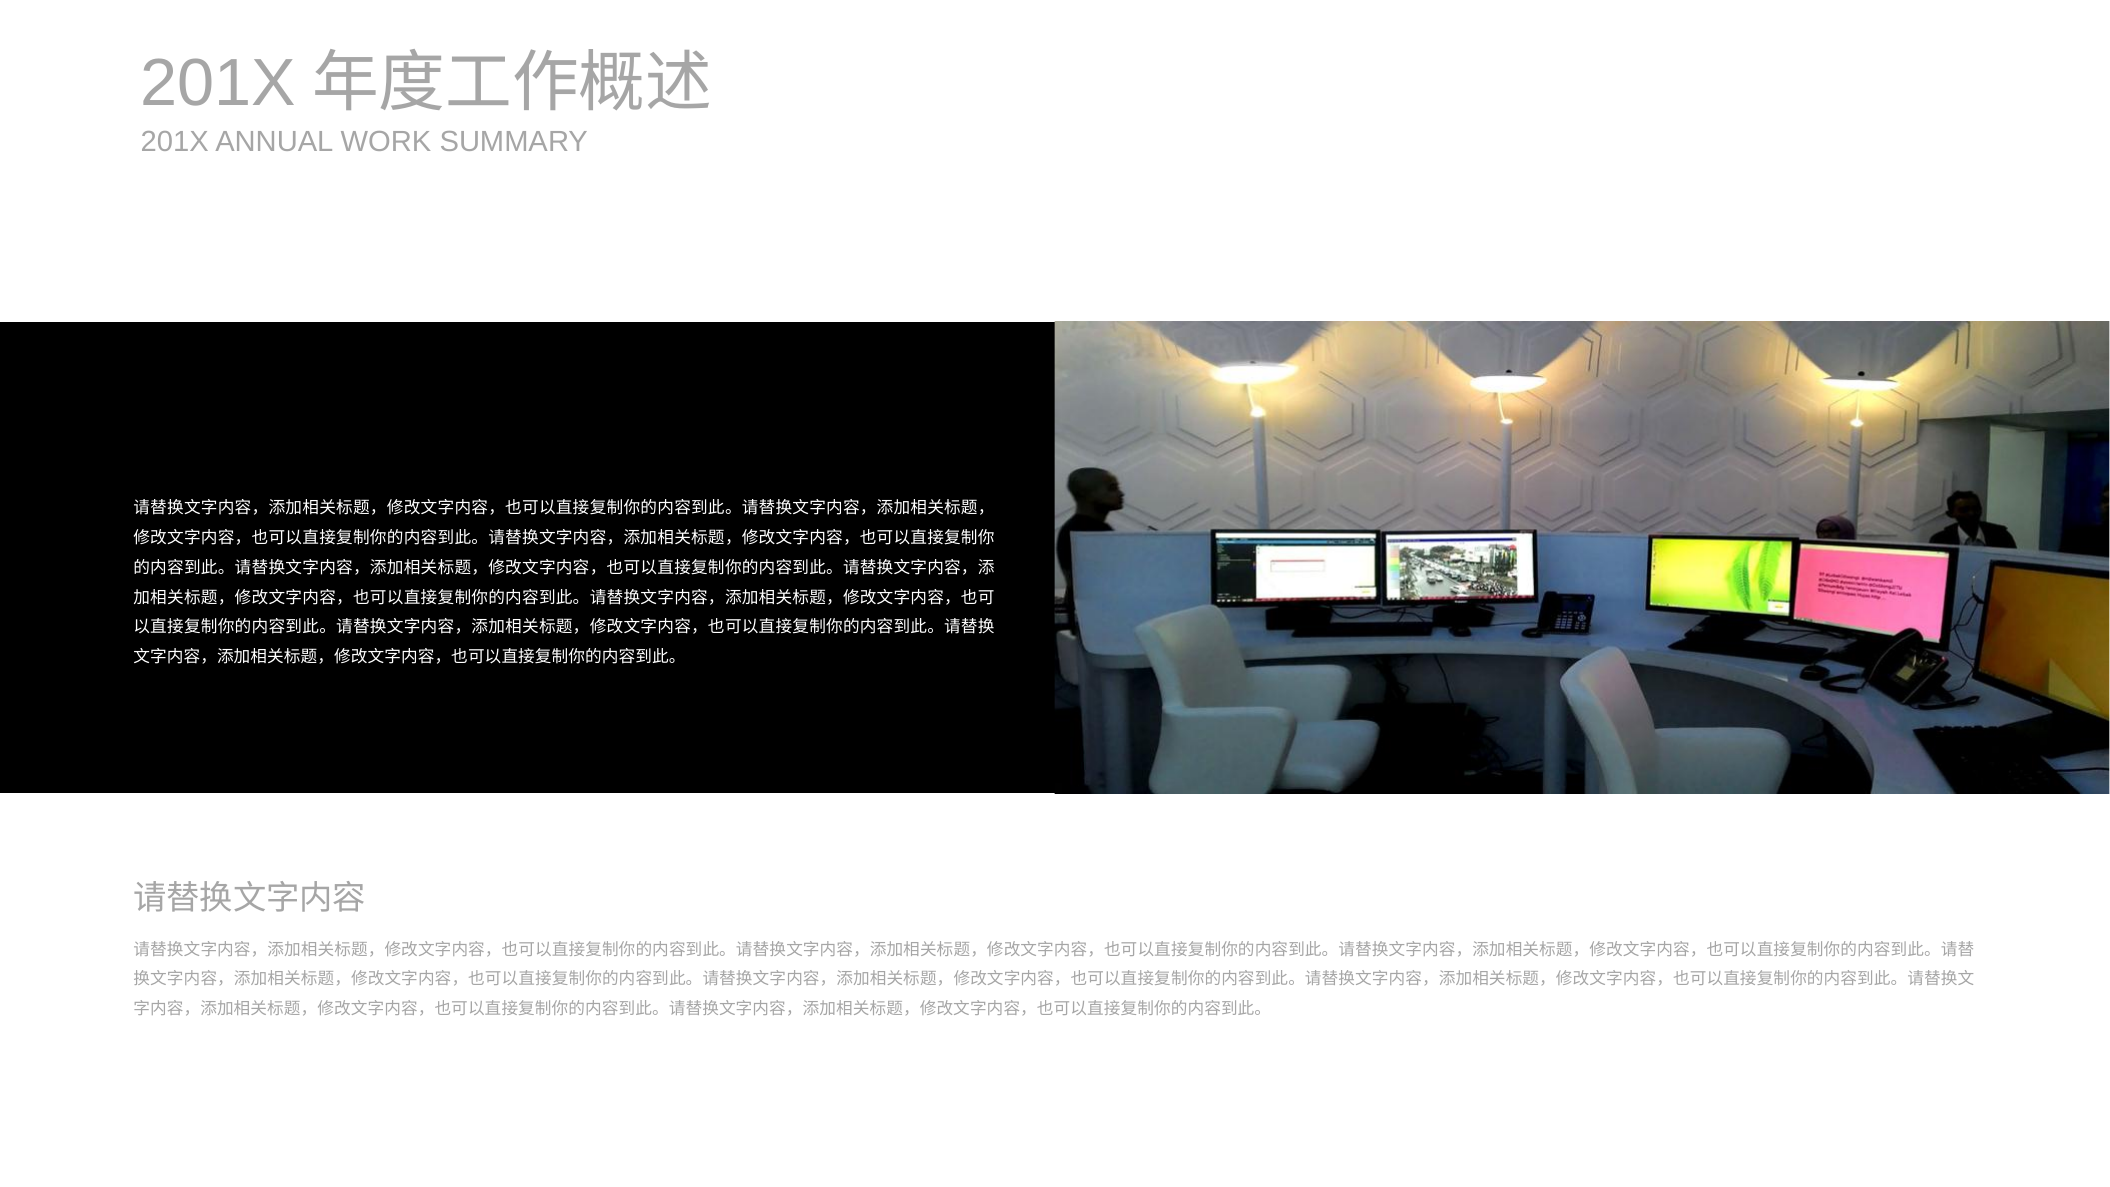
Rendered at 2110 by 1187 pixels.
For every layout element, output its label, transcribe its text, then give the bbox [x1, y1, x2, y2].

text_box [1054, 321, 2110, 794]
text_box 请替换文字内容，添加相关标题，修改文字内容，也可以直接复制你的内容到此。请替换文字内容，添加相关标题，修改文字内容，也可以直接复制你的内容到此。请替换文字内容，添加相关标题，修改文字内容，也可以直接复制你的内容到此。请替换文字内容，添加相关标题，修改文字内容，也可以直接复制你的内容到此。请替换文字内容，添加相关标题，修改文字内容，也可以直接复制你的内容到此。请替换文字内容，添加相关标题，修改文字内容，也可以直接复制你的内容到此。请替换文字内容，添加相关标题，修改文字内容，也可以直接复制你的内容到此。请替换文字内容，添加相关标题，修改文字内容，也可以直接复制你的内容到此。 [133, 486, 996, 667]
text_box 201X ANNUAL WORK SUMMARY [140, 122, 602, 158]
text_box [133, 876, 1977, 1020]
text_box [0, 321, 1054, 794]
text_box 201X年度工作概述 [140, 38, 789, 119]
